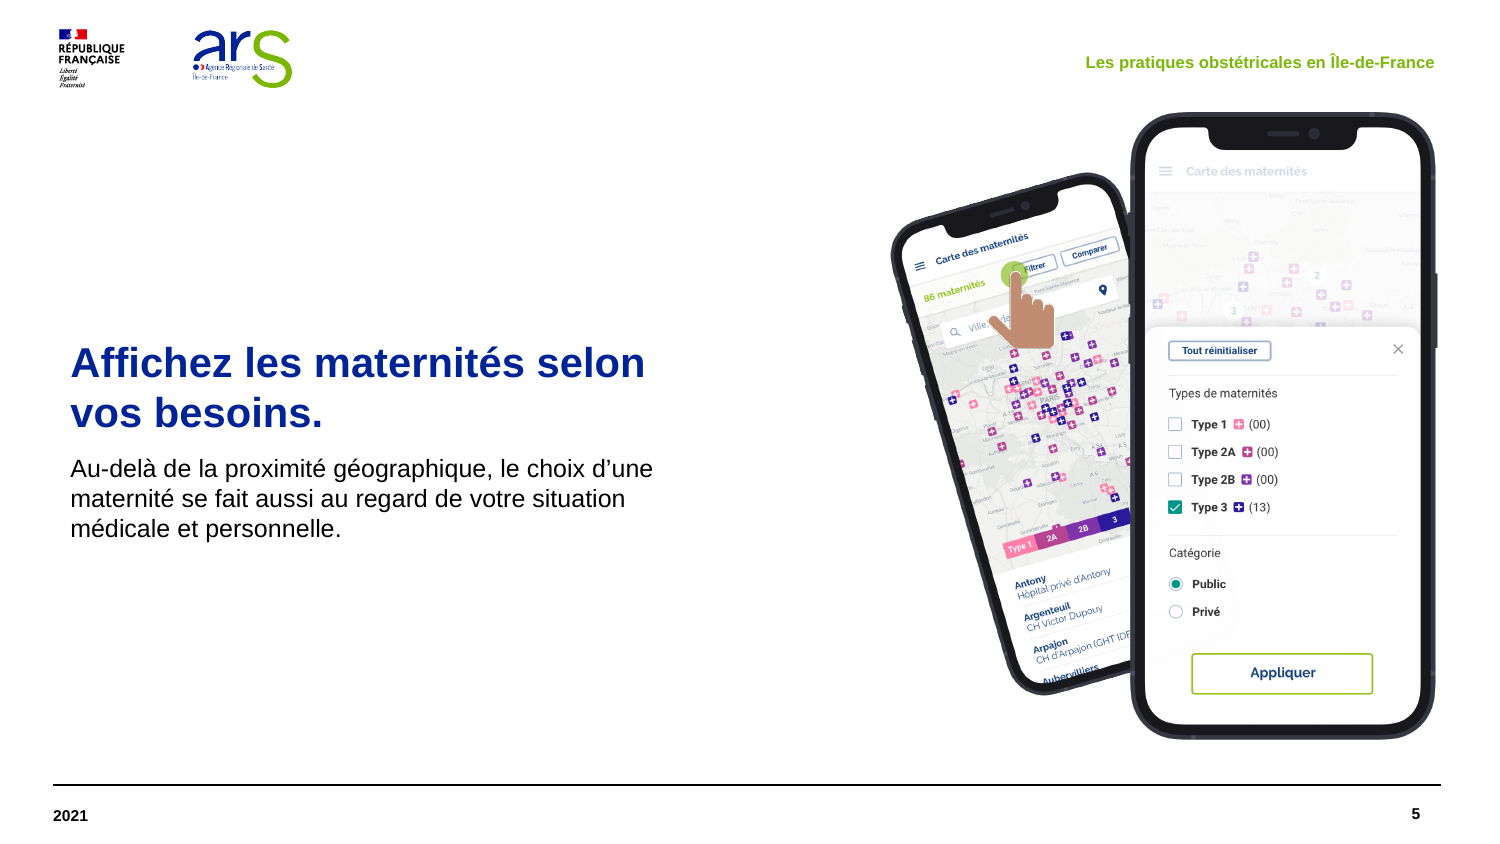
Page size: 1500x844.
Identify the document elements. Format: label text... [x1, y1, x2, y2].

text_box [987, 260, 1056, 350]
picture [880, 112, 1438, 740]
slide_number 5 [1198, 784, 1421, 844]
slide_number 2021 [53, 787, 252, 844]
picture [192, 30, 292, 88]
title Au-delà de la proximité géographique, le choix d’une maternité se fait aussi au regard de votre situation médicale et personnelle. [53, 445, 727, 575]
footer Les pratiques obstétricales en Île-de-France [470, 32, 1436, 92]
text_box Affichez les maternités selon vos besoins. [53, 350, 715, 422]
picture [47, 17, 136, 107]
